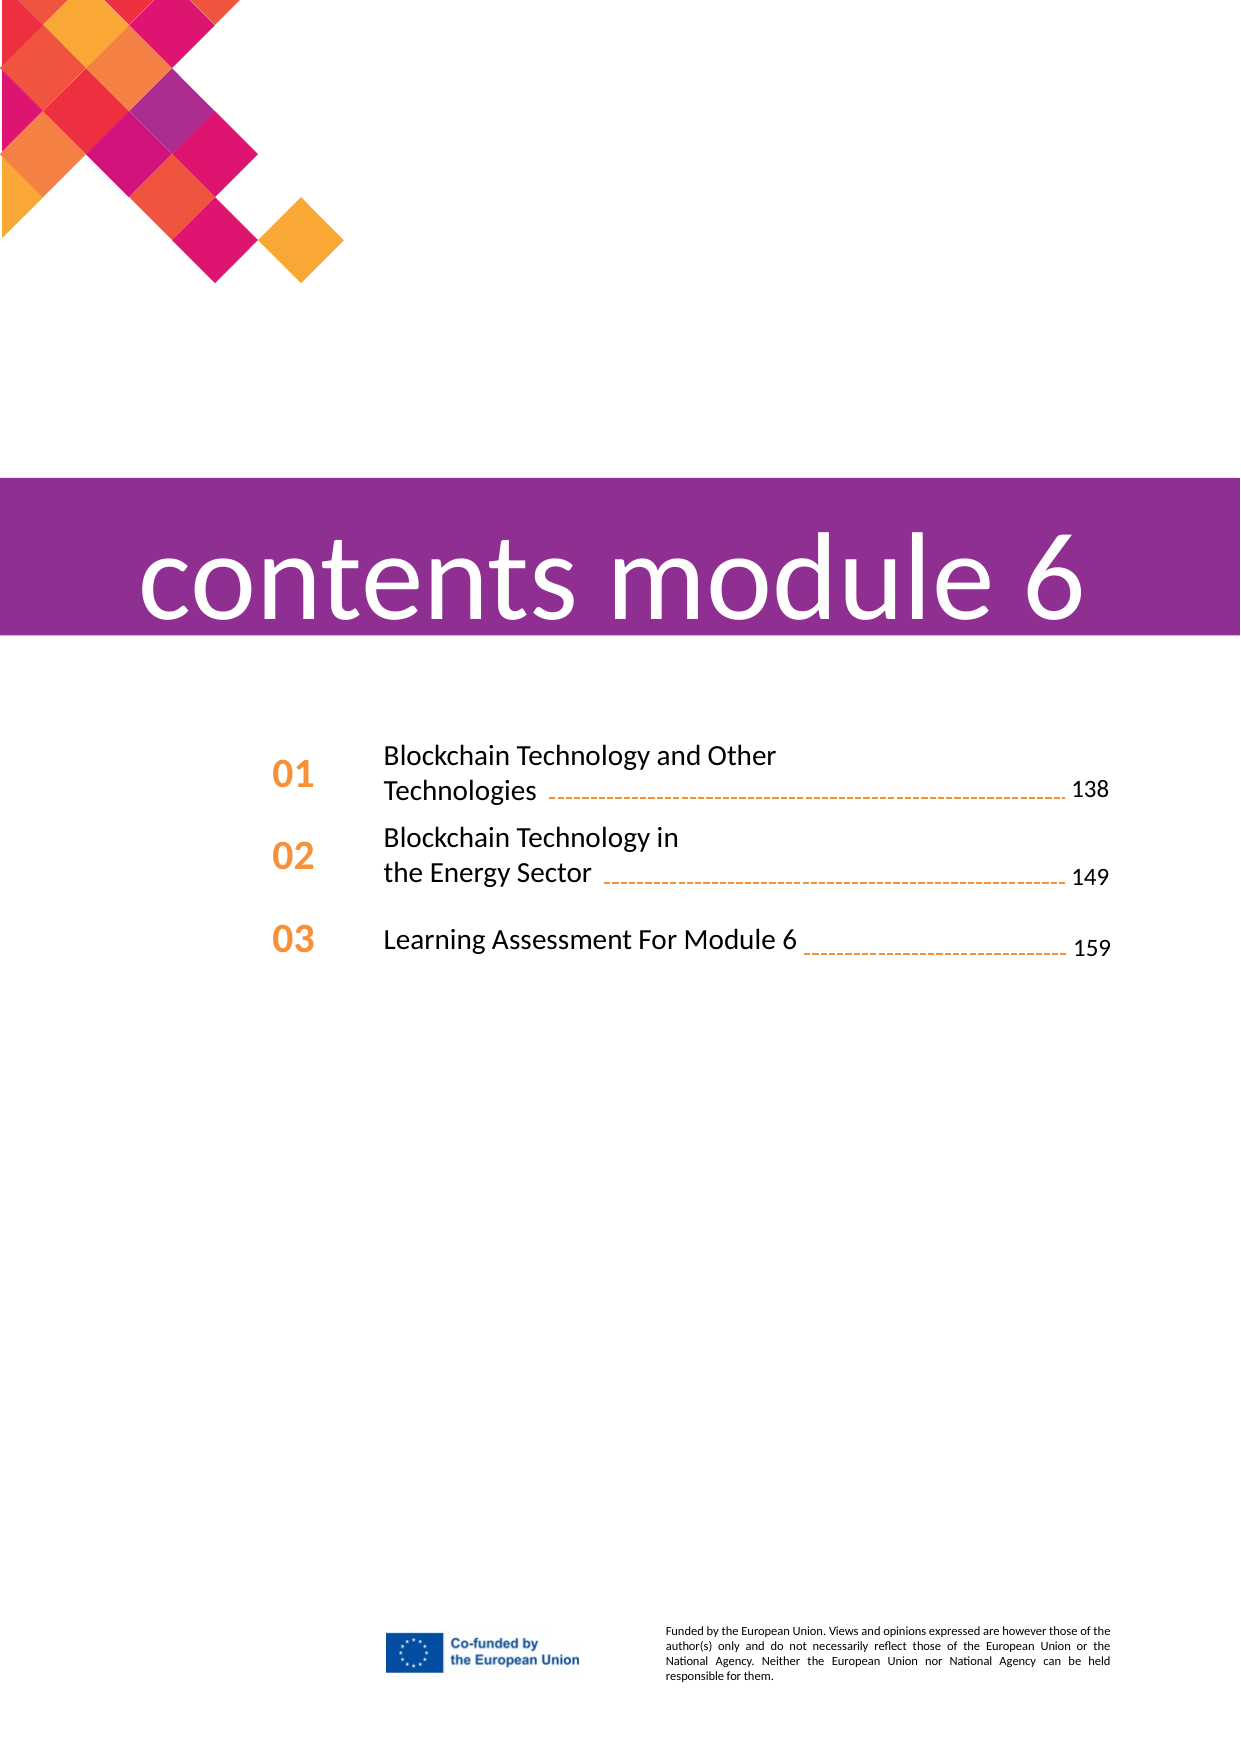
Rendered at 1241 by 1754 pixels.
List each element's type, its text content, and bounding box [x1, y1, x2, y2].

text_box 149 [1050, 846, 1125, 905]
list Blockchain Technology and Other Technologies [368, 742, 1021, 800]
text_box contents module 6 [123, 486, 1175, 647]
text_box 138 [1050, 758, 1125, 816]
list 02 [240, 824, 347, 882]
text_box 159 [1051, 917, 1127, 976]
list Learning Assessment For Module 6 [368, 909, 951, 967]
list Blockchain Technology in the Energy Sector [368, 824, 951, 882]
list 03 [240, 906, 347, 965]
list 01 [240, 742, 347, 800]
picture [386, 1630, 581, 1676]
